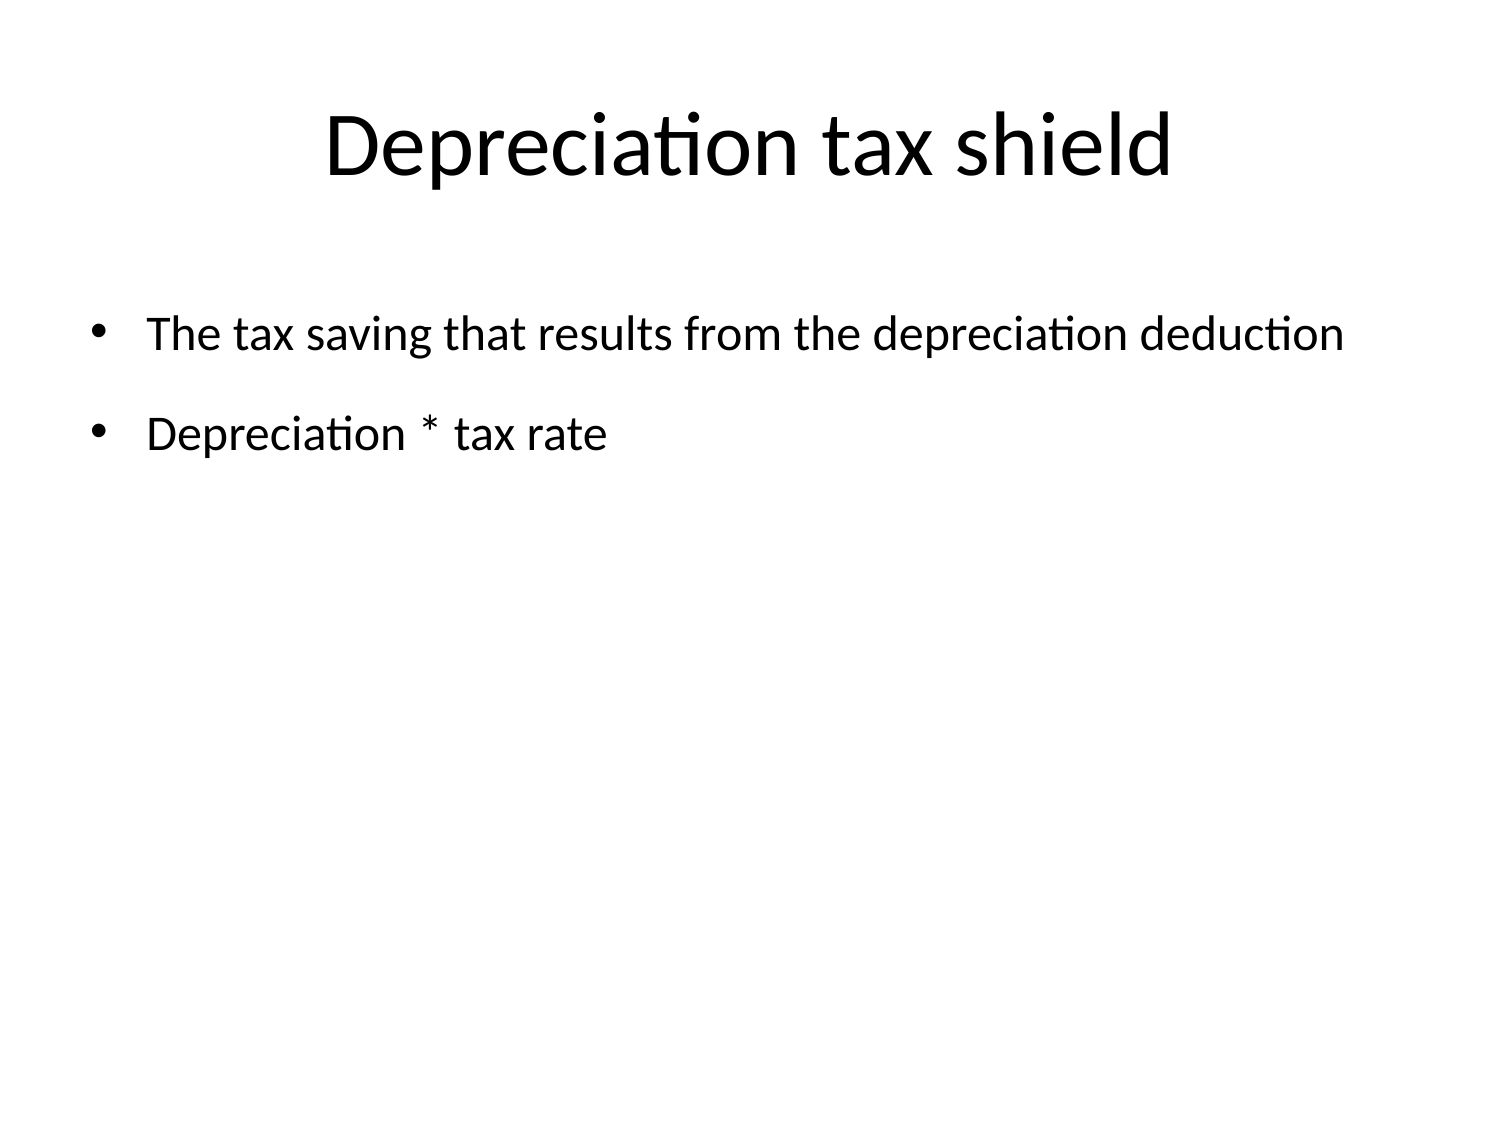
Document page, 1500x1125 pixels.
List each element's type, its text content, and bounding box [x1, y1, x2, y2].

title Depreciation tax shield [75, 45, 1425, 233]
list The tax saving that results from the depreciation deduction Depreciation * tax rate [75, 262, 1425, 1005]
